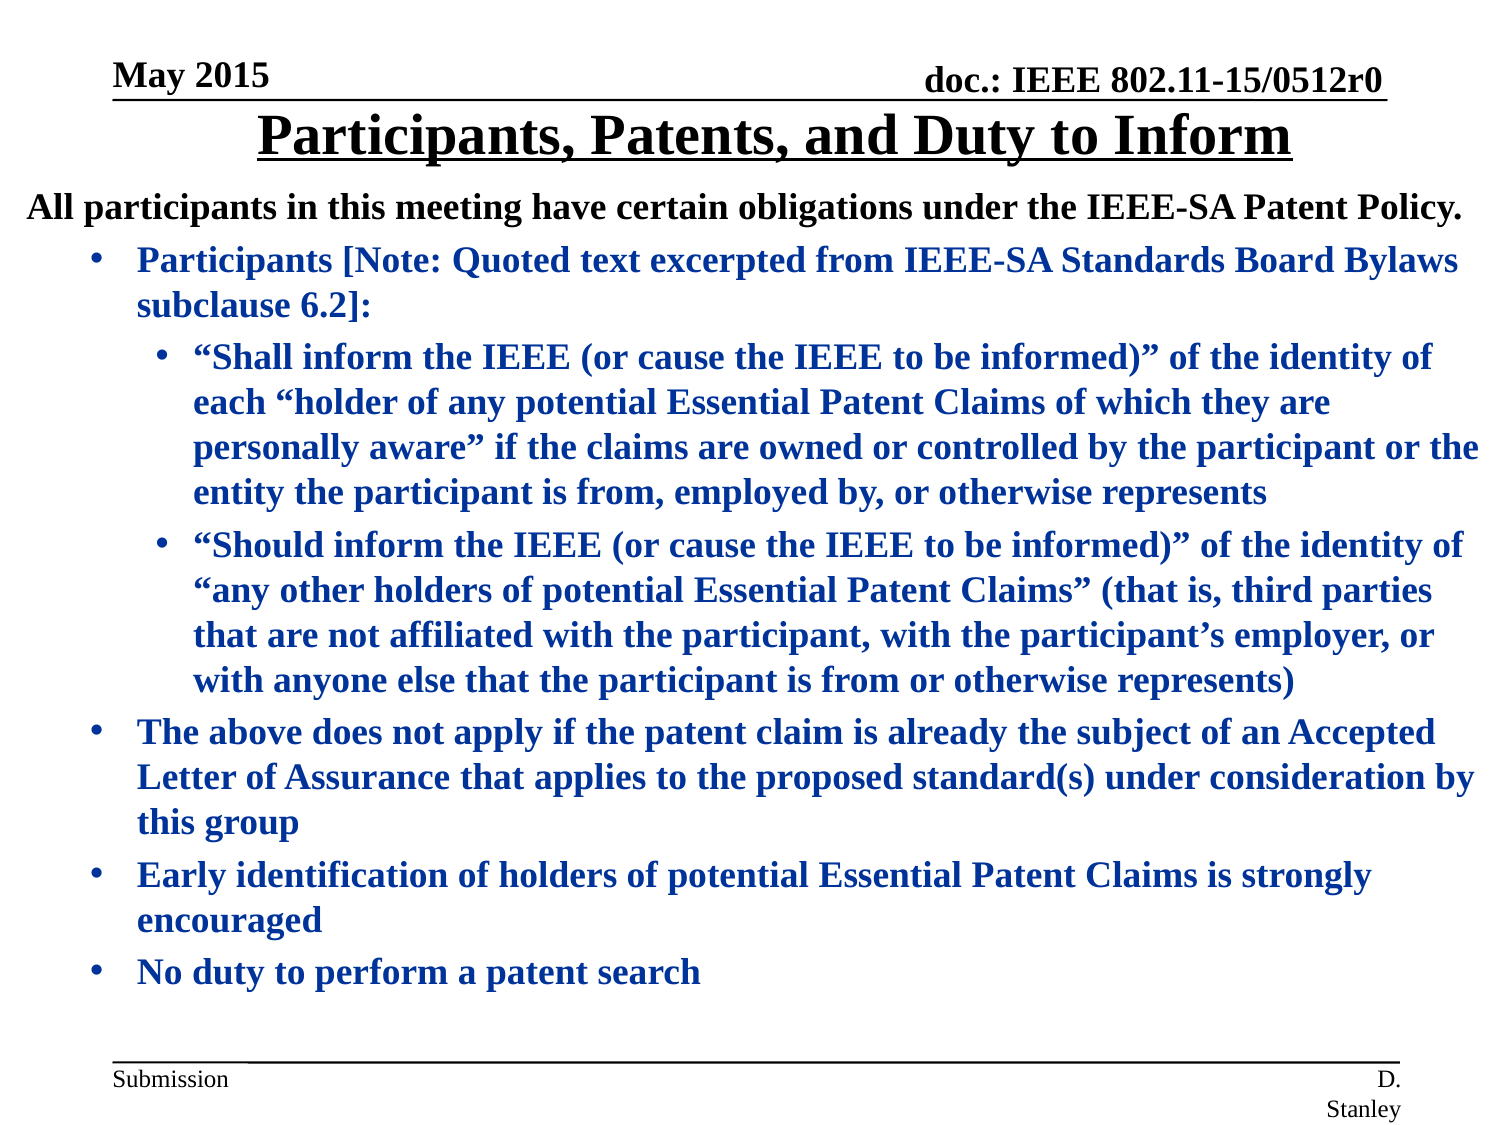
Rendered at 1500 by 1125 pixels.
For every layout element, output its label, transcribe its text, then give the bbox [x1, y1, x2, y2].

list All participants in this meeting have certain obligations under the IEEE-SA Patent Policy. Participants [Note: Quoted text excerpted from IEEE-SA Standards Board Bylaws subclause 6.2]: “Shall inform the IEEE (or cause the IEEE to be informed)” of the identity of each “holder of any potential Essential Patent Claims of which they are personally aware” if the claims are owned or controlled by the participant or the entity the participant is from, employed by, or otherwise represents “Should inform the IEEE (or cause the IEEE to be informed)” of the identity of “any other holders of potential Essential Patent Claims” (that is, third parties that are not affiliated with the participant, with the participant’s employer, or with anyone else that the participant is from or otherwise represents) The above does not apply if the patent claim is already the subject of an Accepted Letter of Assurance that applies to the proposed standard(s) under consideration by this group Early identification of holders of potential Essential Patent Claims is strongly encouraged No duty to perform a patent search [0, 174, 1500, 1051]
title Participants, Patents, and Duty to Inform [49, 99, 1500, 163]
footer D. Stanley Aruba Networks [1324, 1061, 1402, 1093]
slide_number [112, 49, 388, 96]
